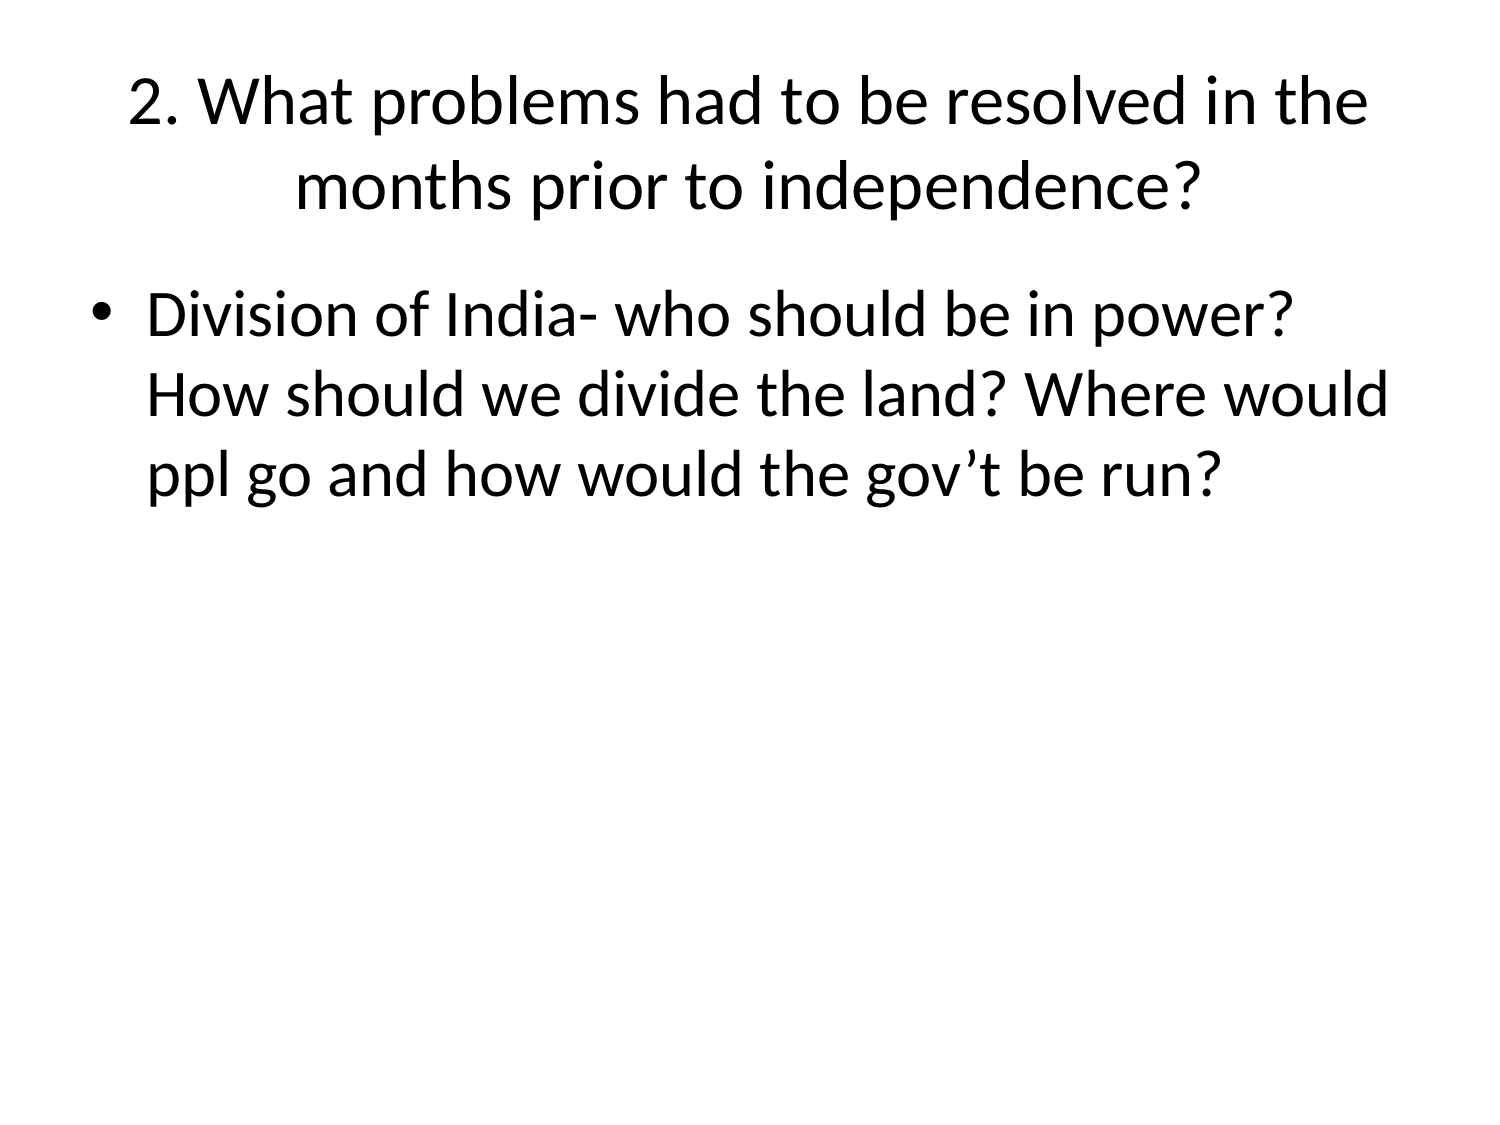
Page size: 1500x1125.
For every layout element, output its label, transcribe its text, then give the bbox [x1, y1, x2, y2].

list Division of India- who should be in power? How should we divide the land? Where would ppl go and how would the gov’t be run? [75, 262, 1425, 1005]
title 2. What problems had to be resolved in the months prior to independence? [75, 45, 1425, 233]
